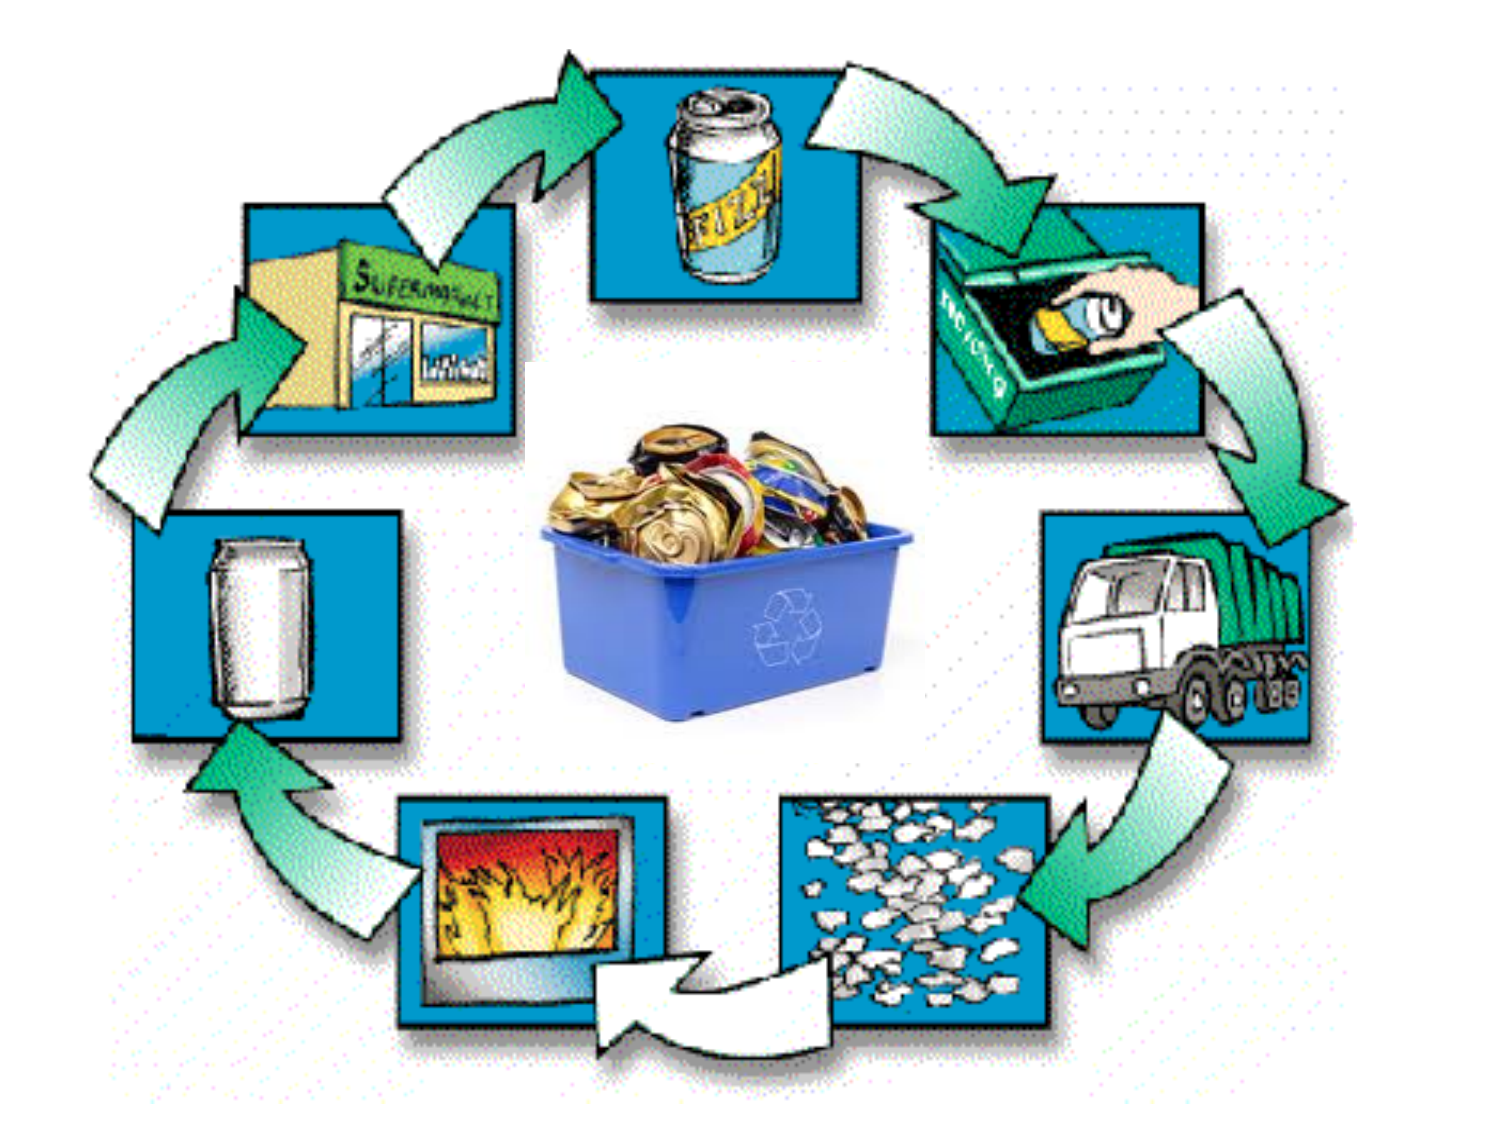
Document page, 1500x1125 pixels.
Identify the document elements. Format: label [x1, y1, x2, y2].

picture [74, 49, 1357, 1104]
